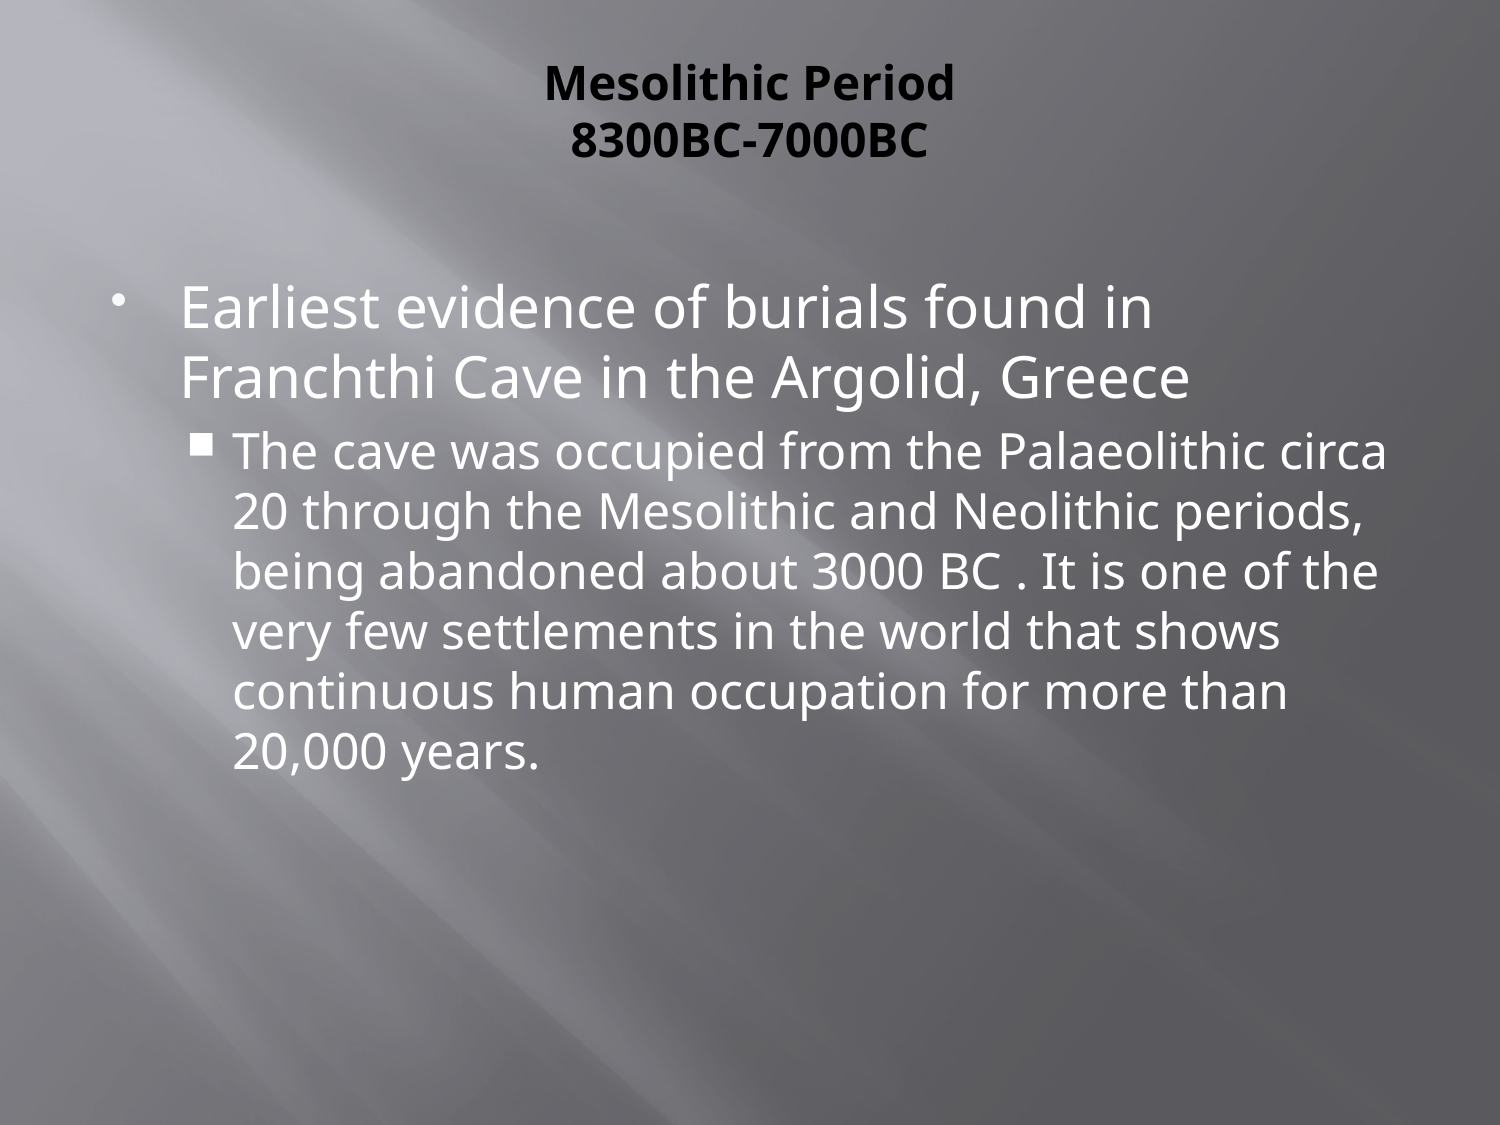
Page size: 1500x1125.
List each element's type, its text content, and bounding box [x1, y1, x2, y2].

list Earliest evidence of burials found in Franchthi Cave in the Argolid, Greece The cave was occupied from the Palaeolithic circa 20 through the Mesolithic and Neolithic periods, being abandoned about 3000 BC . It is one of the very few settlements in the world that shows continuous human occupation for more than 20,000 years. [75, 262, 1425, 1035]
title Mesolithic Period 8300BC-7000BC [75, 45, 1425, 233]
